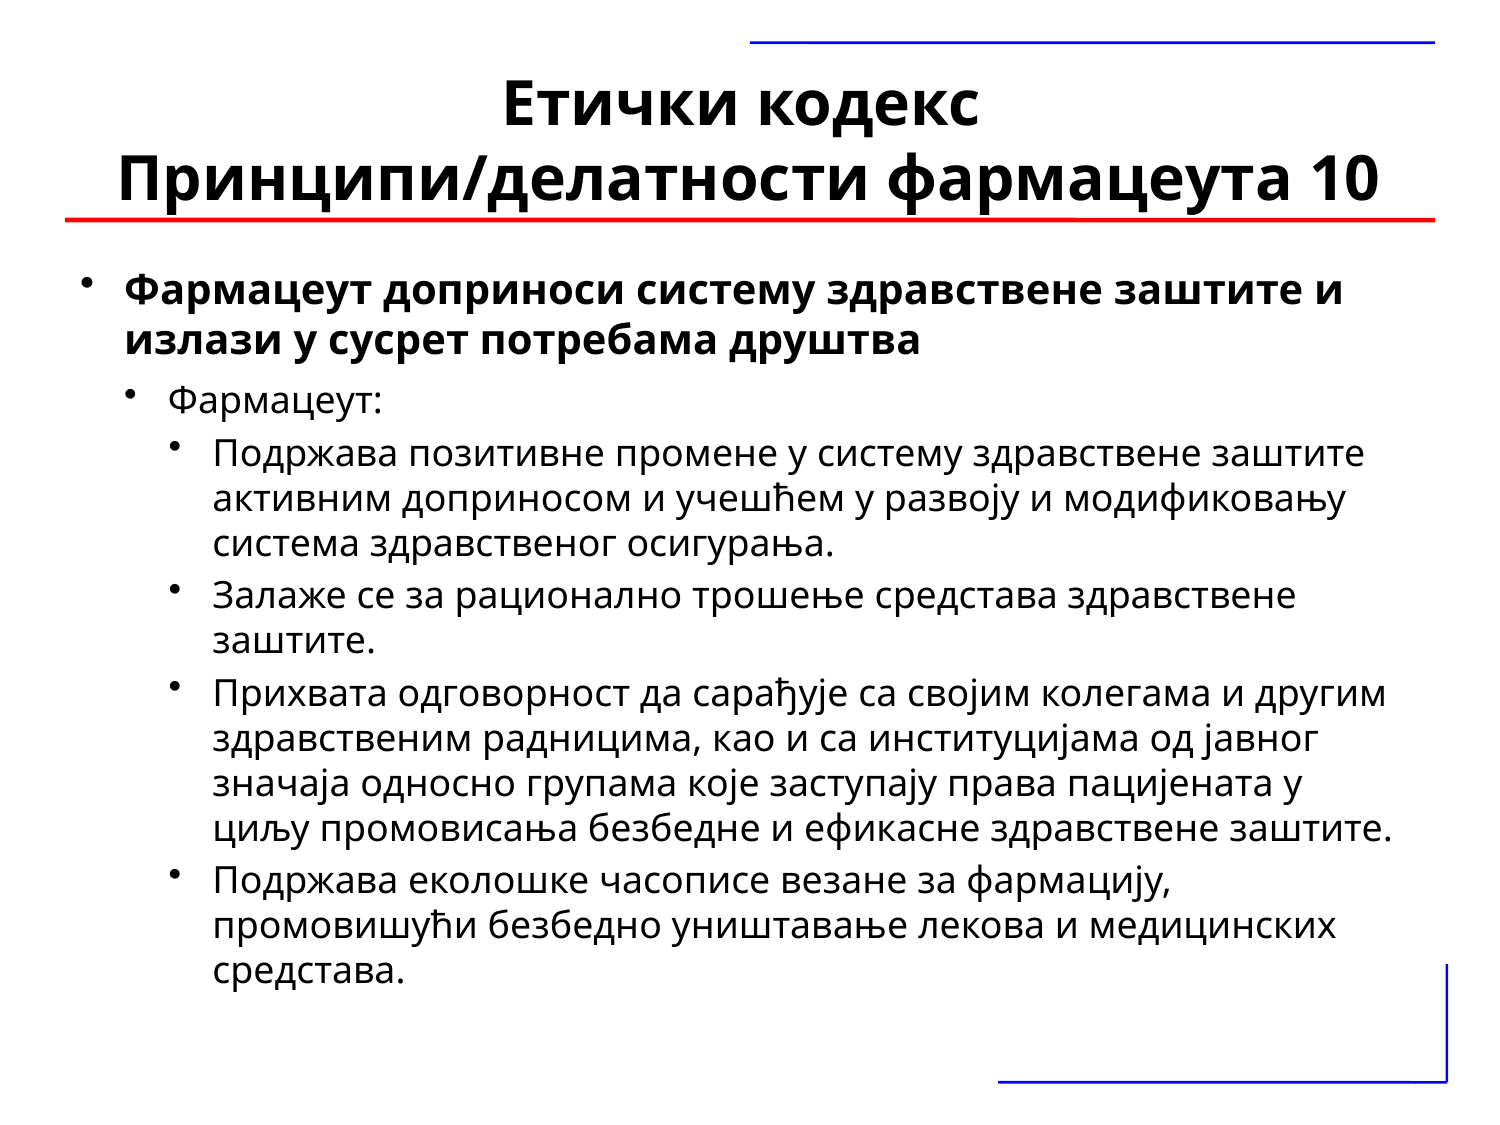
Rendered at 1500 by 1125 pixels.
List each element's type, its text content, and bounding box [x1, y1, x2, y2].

list Фармацеут доприноси систему здравствене заштите и излази у сусрет потребама друштва Фармацеут: Подржава позитивне промене у систему здравствене заштите активним доприносом и учешћем у развоју и модификовању система здравственог осигурања. Залаже се за рационално трошење средстава здравствене заштите. Прихвата одговорност да сарађује са својим колегама и другим здравственим радницима, као и са институцијама од јавног значаја односно групама које заступају права пацијената у циљу промовисања безбедне и ефикасне здравствене заштите. Подржава еколошке часописе везане за фармацију, промовишући безбедно уништавање лекова и медицинских средстава. [64, 255, 1424, 1071]
text_box Етички кодекс Принципи/делатности фармацеута 10 [75, 20, 1424, 220]
